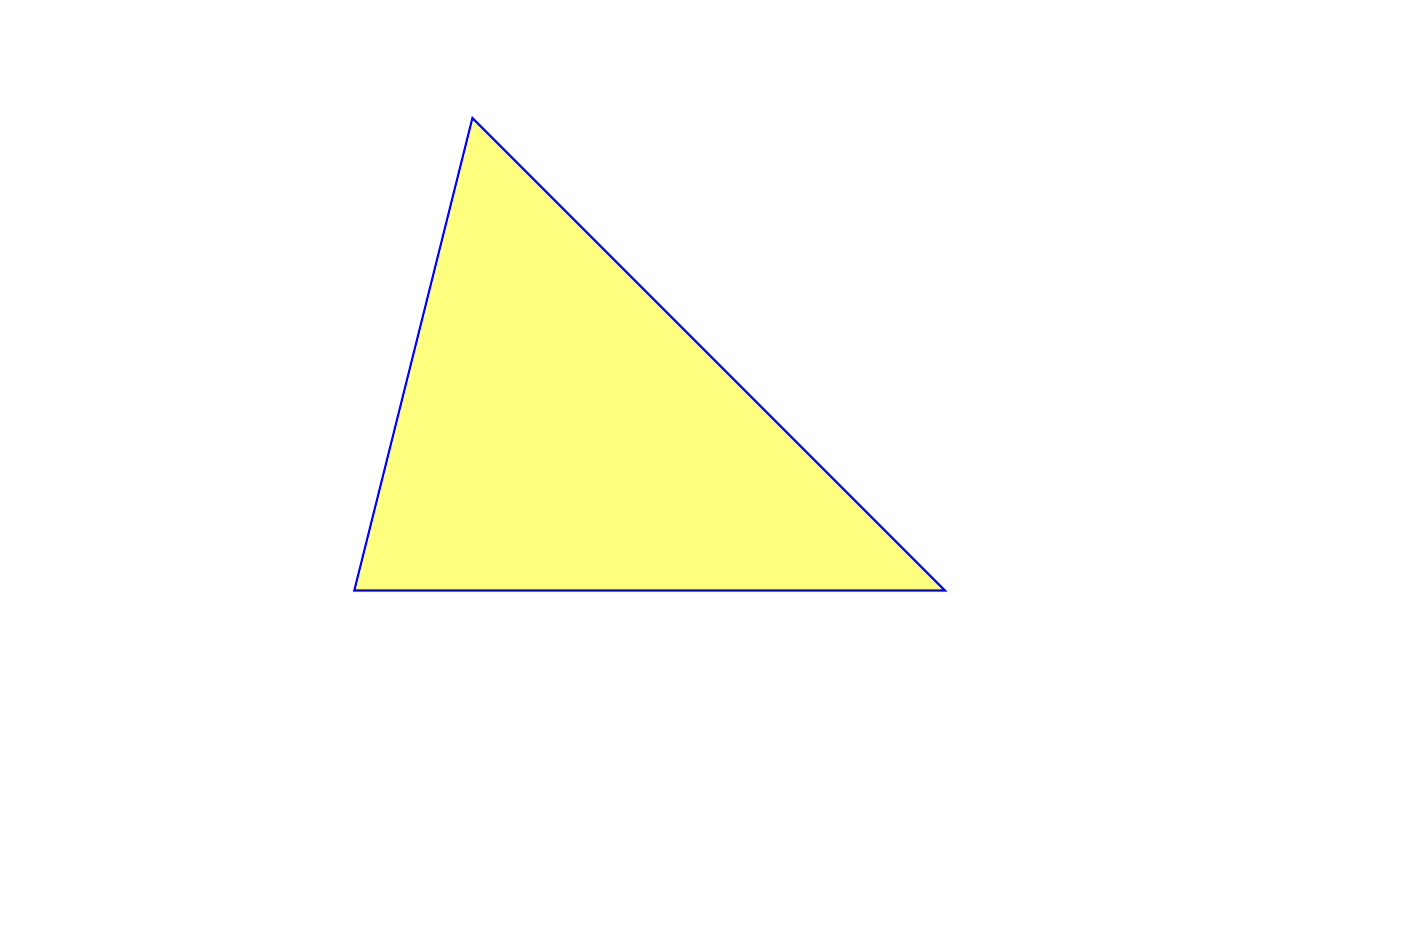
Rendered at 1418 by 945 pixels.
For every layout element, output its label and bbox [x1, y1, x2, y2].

text_box [352, 116, 948, 592]
